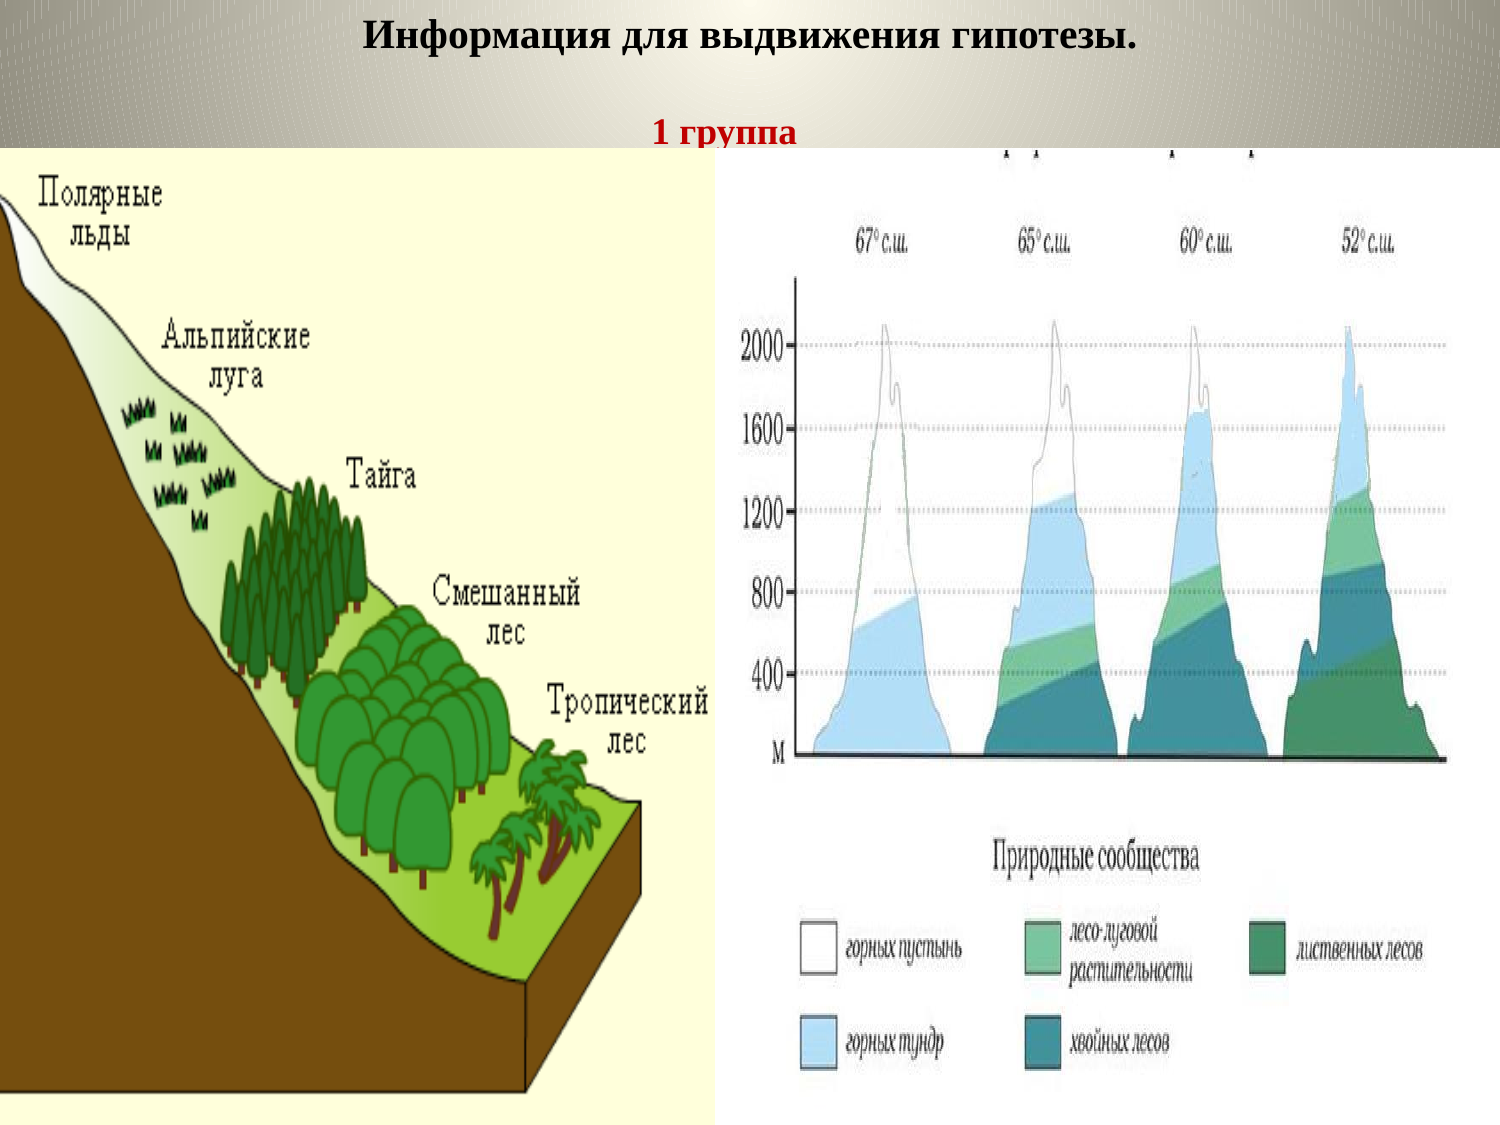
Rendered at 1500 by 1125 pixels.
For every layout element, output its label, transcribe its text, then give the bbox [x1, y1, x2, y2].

text_box Информация для выдвижения гипотезы. 1 группа [0, 0, 1500, 148]
picture [0, 148, 1500, 1125]
